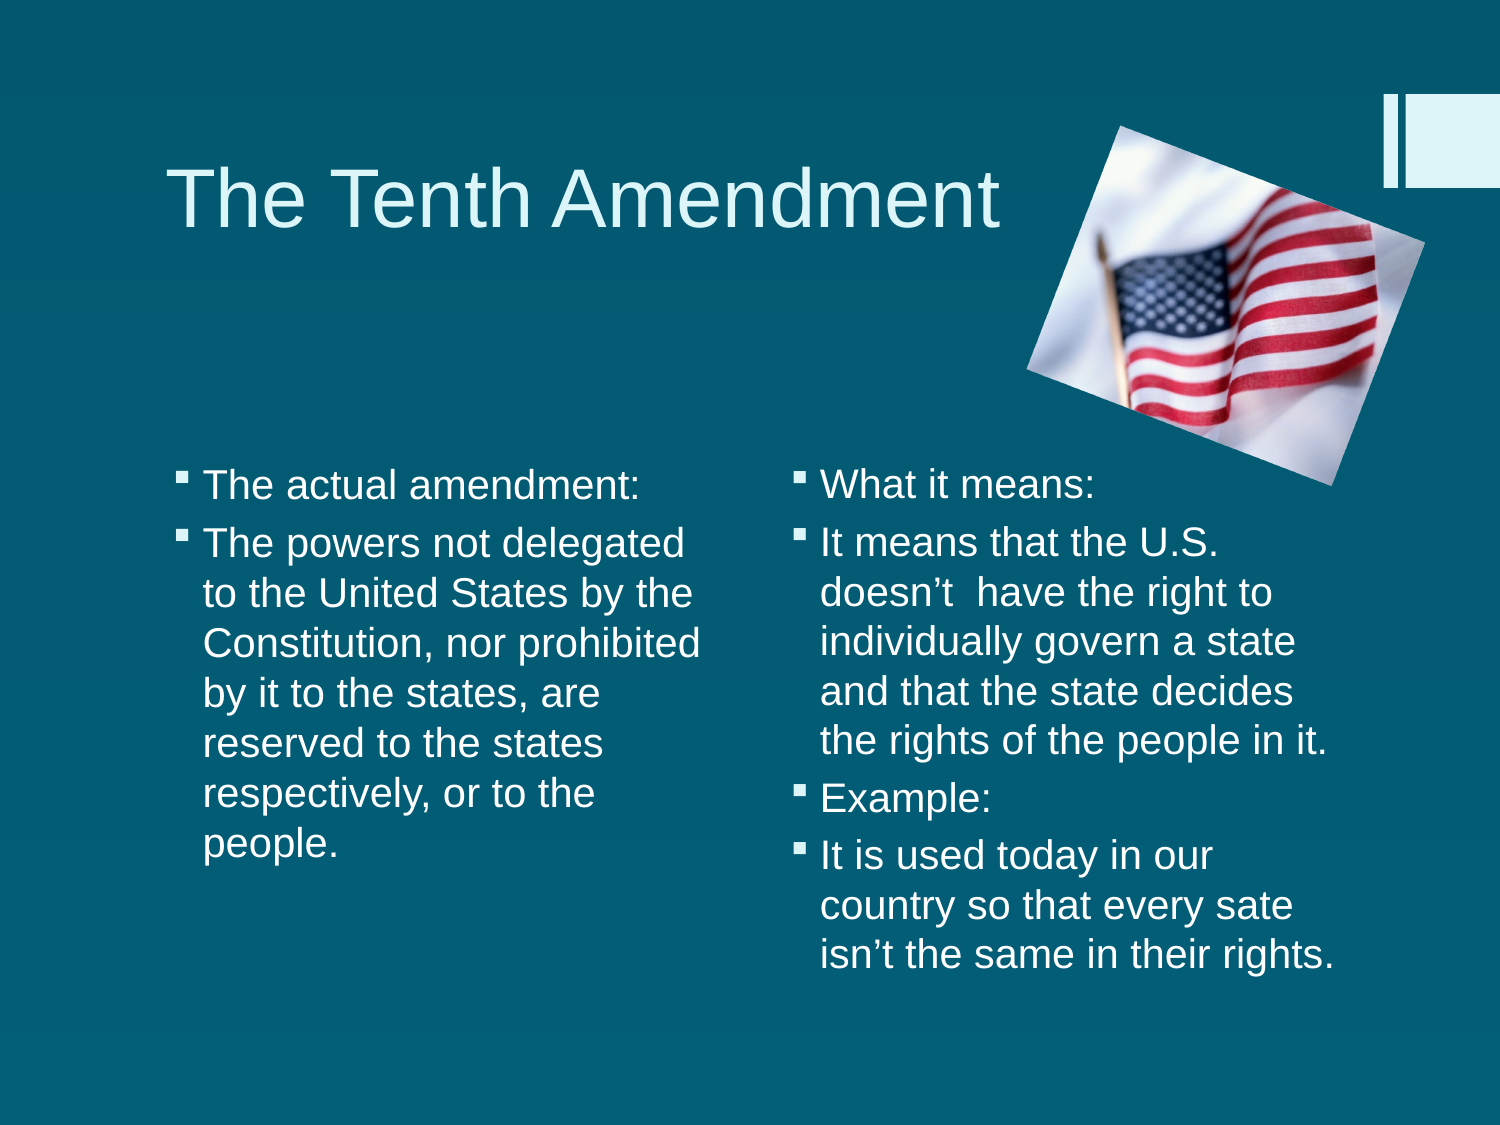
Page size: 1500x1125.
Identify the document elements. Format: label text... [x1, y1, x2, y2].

list What it means: It means that the U.S. doesn’t have the right to individually govern a state and that the state decides the rights of the people in it. Example: It is used today in our country so that every sate isn’t the same in their rights. [768, 450, 1353, 1040]
title The Tenth Amendment [150, 62, 1350, 252]
picture [1028, 127, 1424, 485]
list The actual amendment: The powers not delegated to the United States by the Constitution, nor prohibited by it to the states, are reserved to the states respectively, or to the people. [150, 450, 735, 1040]
